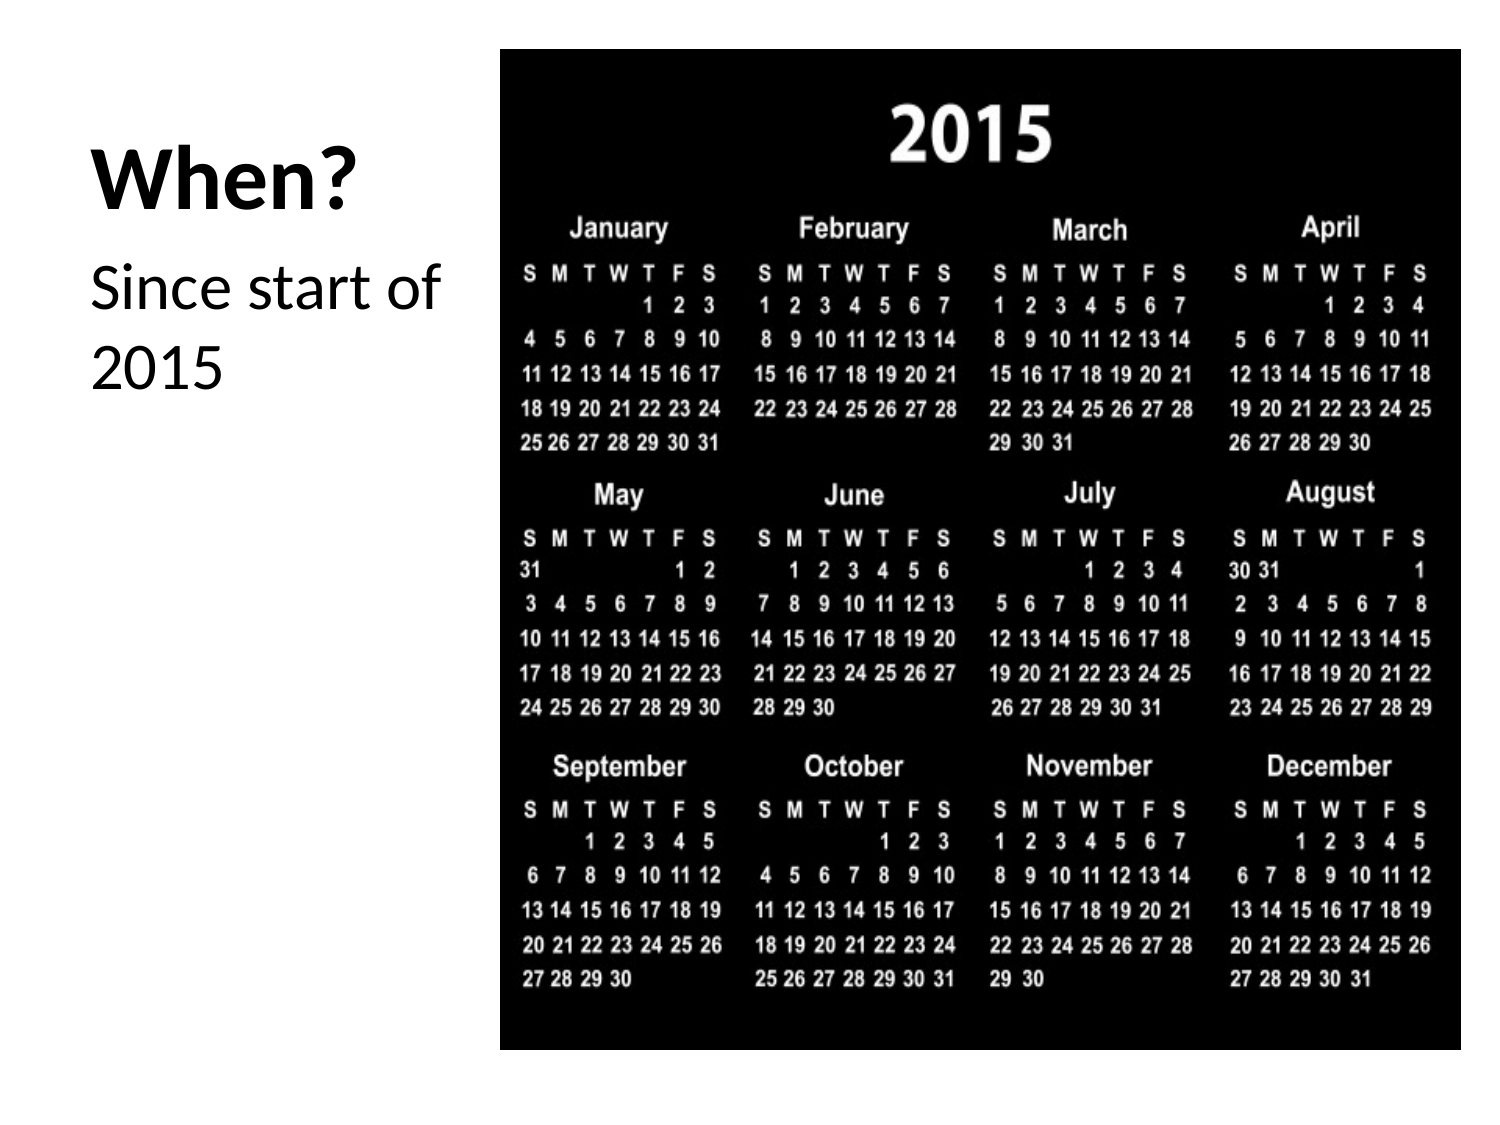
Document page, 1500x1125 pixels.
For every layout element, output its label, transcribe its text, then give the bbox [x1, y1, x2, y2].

title When? [75, 44, 569, 235]
list Since start of 2015 [75, 235, 494, 1005]
picture [499, 49, 1462, 1051]
